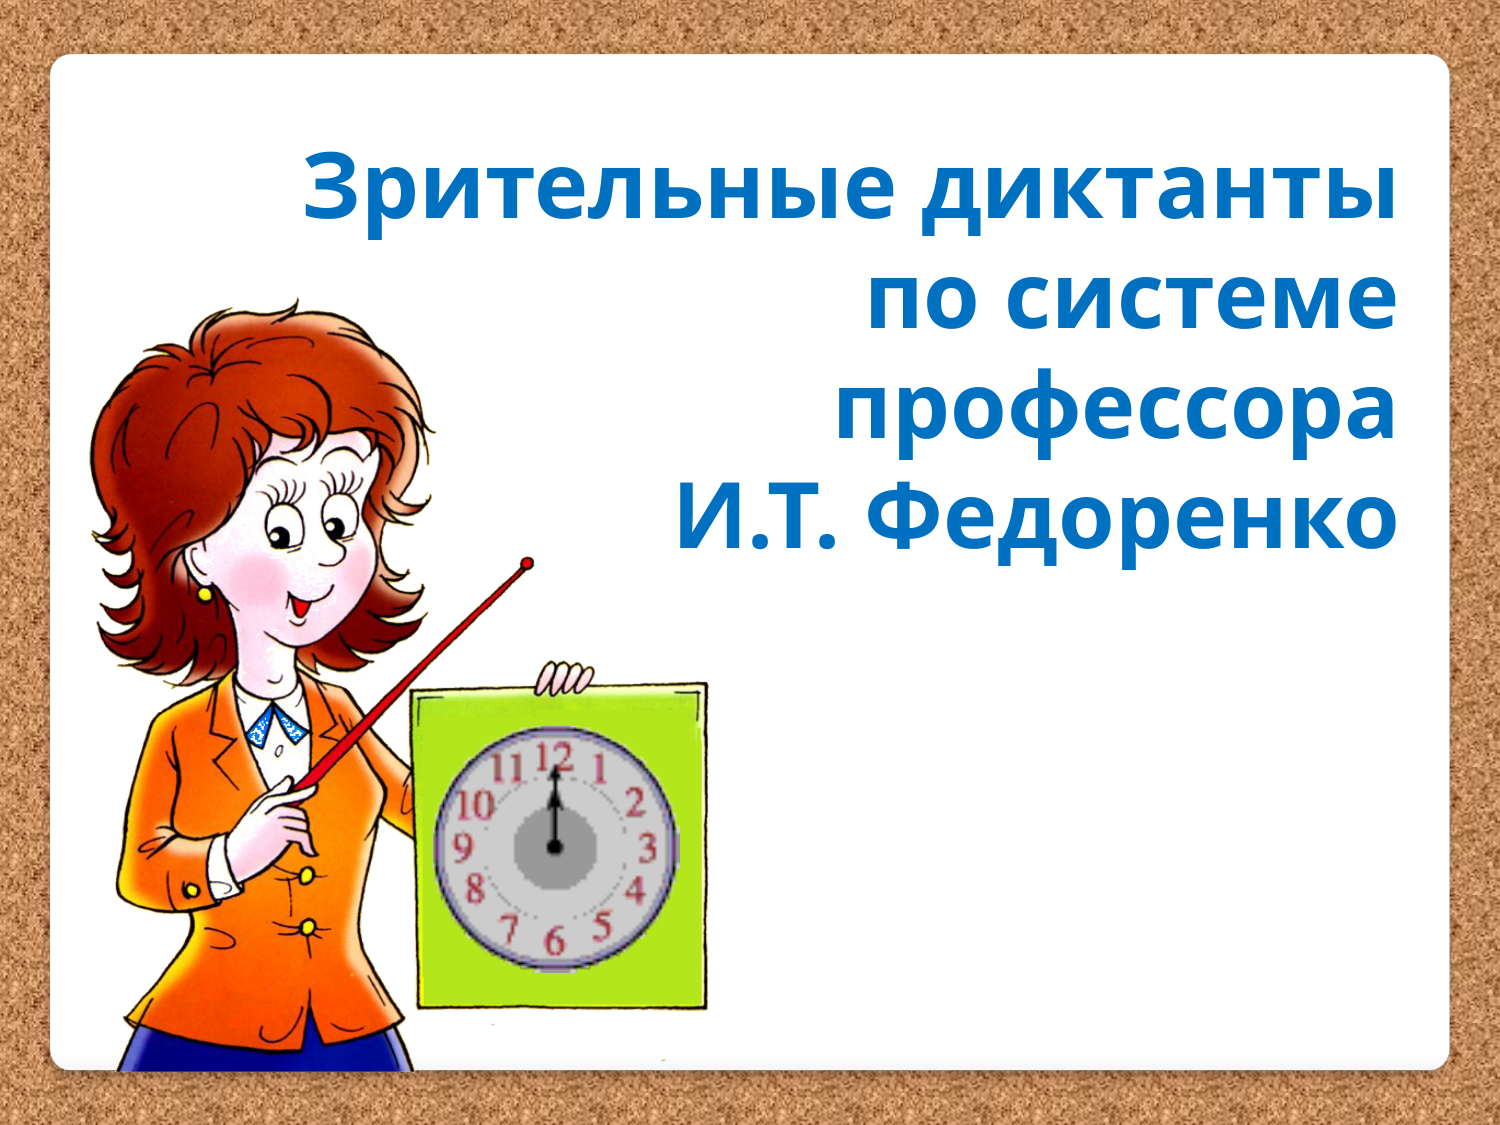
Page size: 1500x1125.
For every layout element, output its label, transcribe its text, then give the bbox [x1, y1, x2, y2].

title Зрительные диктанты по системе профессора И.Т. Федоренко [164, 82, 1416, 575]
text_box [23, 280, 739, 1092]
picture [0, 0, 1500, 1125]
